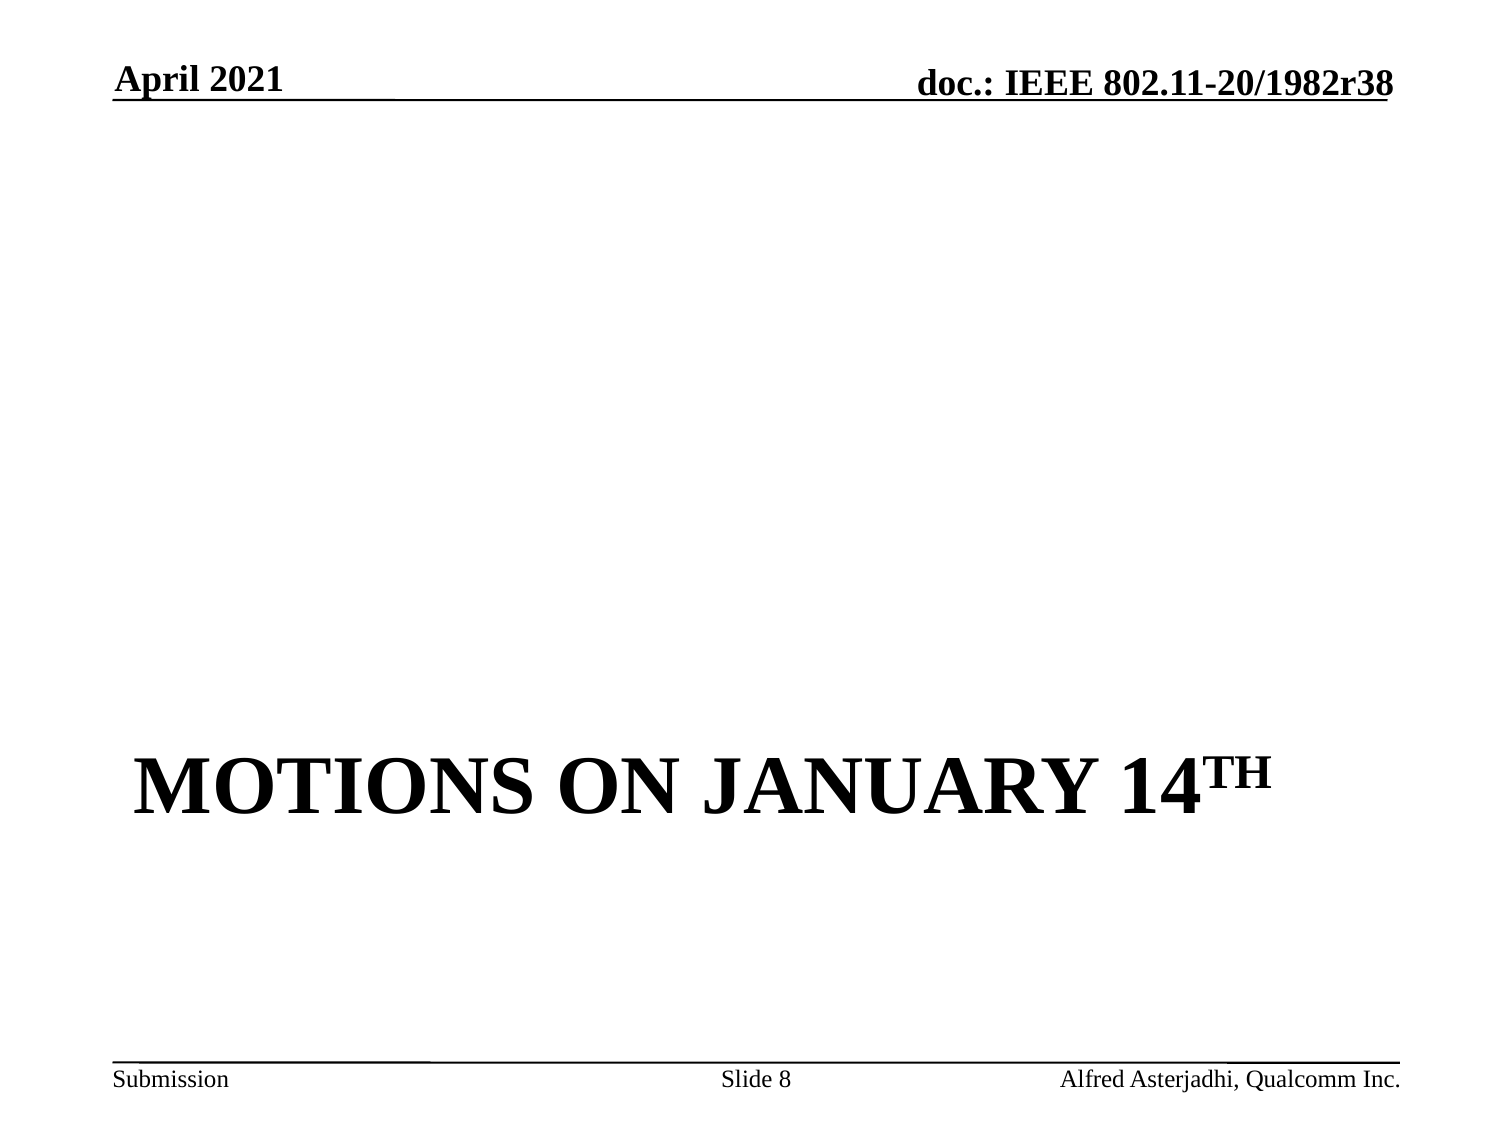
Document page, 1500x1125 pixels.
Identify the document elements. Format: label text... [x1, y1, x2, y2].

title Motions on January 14th [118, 722, 1394, 947]
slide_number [114, 54, 423, 100]
slide_number Slide 8 [712, 1061, 800, 1123]
footer Alfred Asterjadhi, Qualcomm Inc. [878, 1061, 1402, 1093]
